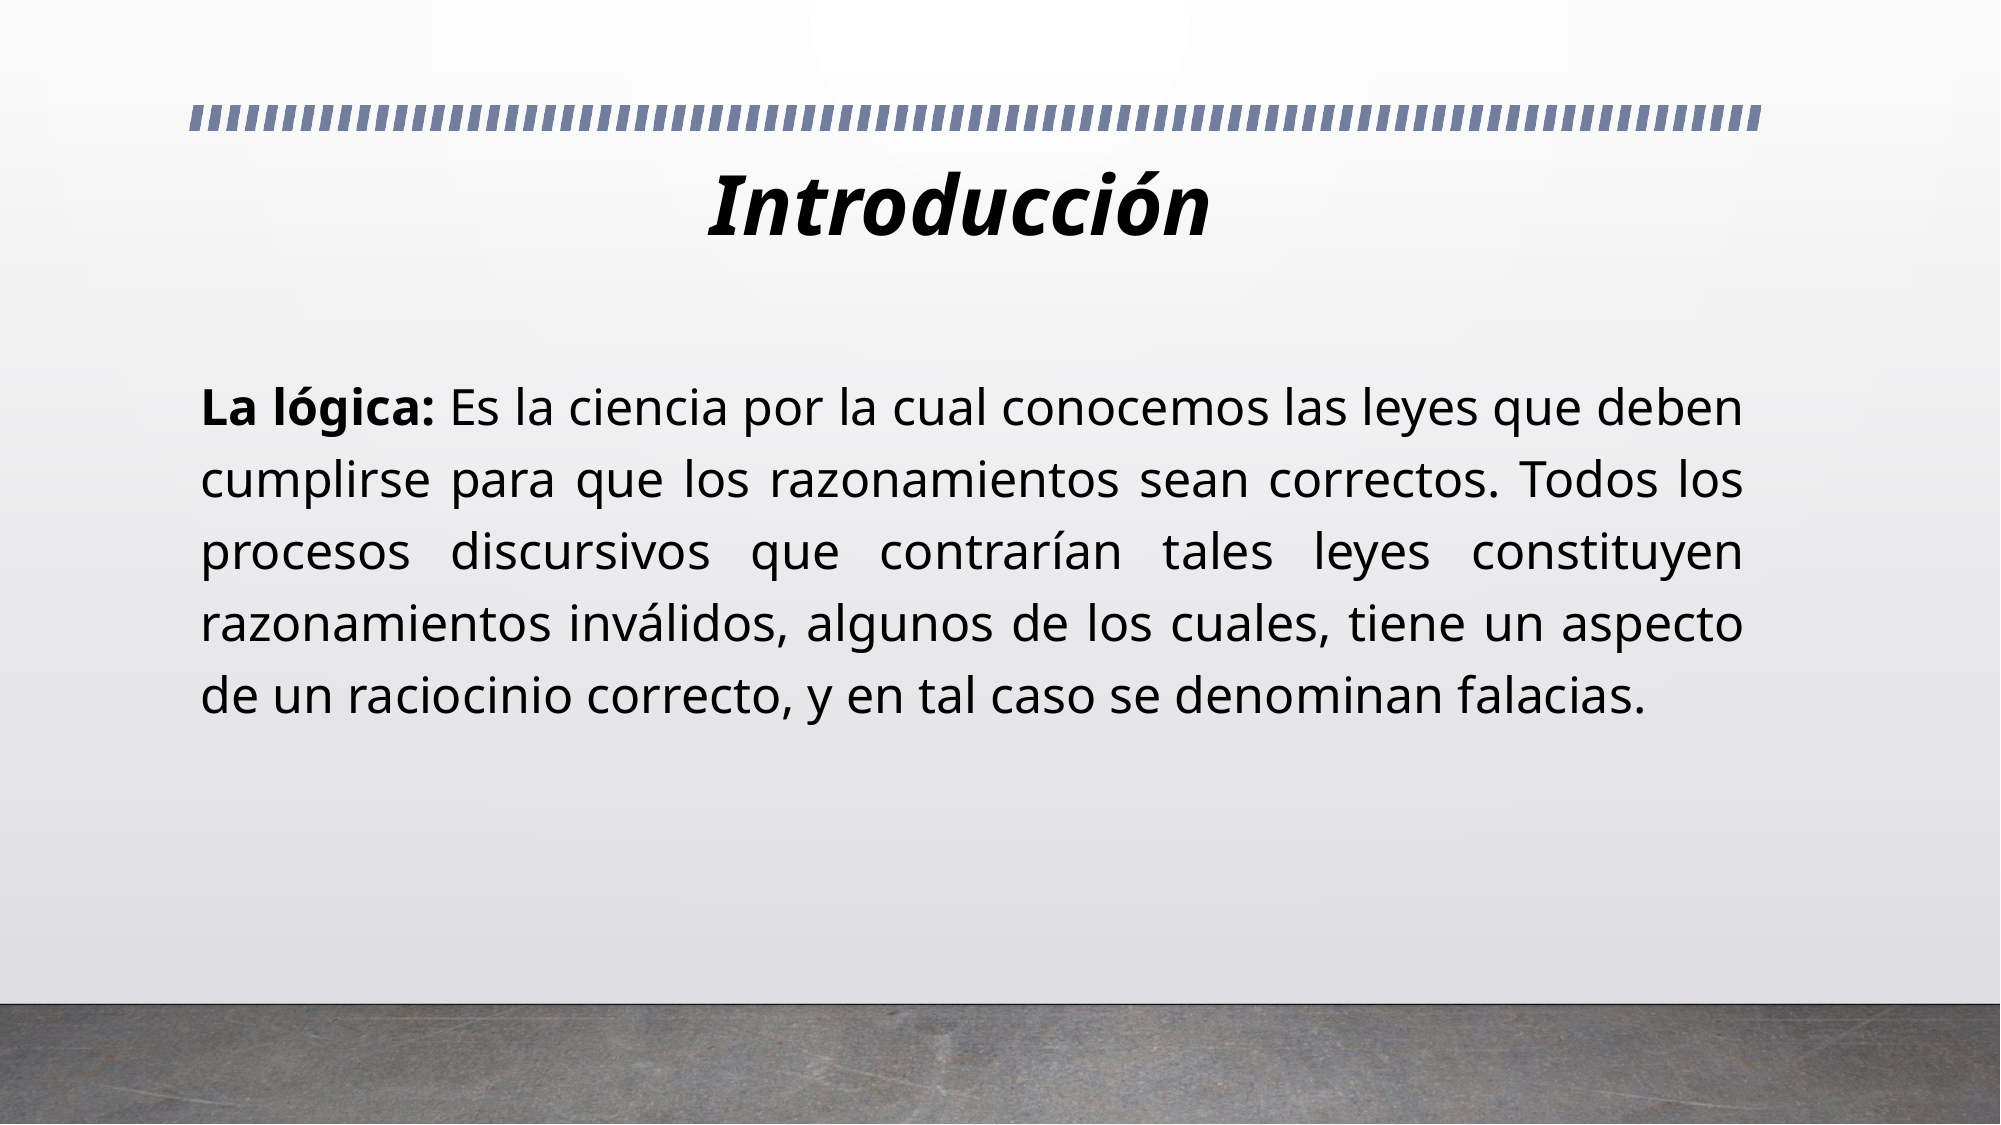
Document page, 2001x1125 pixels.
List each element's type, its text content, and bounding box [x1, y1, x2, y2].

title Introducción [185, 156, 1761, 329]
list La lógica: Es la ciencia por la cual conocemos las leyes que deben cumplirse para que los razonamientos sean correctos. Todos los procesos discursivos que contrarían tales leyes constituyen razonamientos inválidos, algunos de los cuales, tiene un aspecto de un raciocinio correcto, y en tal caso se denominan falacias. [185, 356, 1761, 897]
picture [0, 1004, 2000, 1124]
